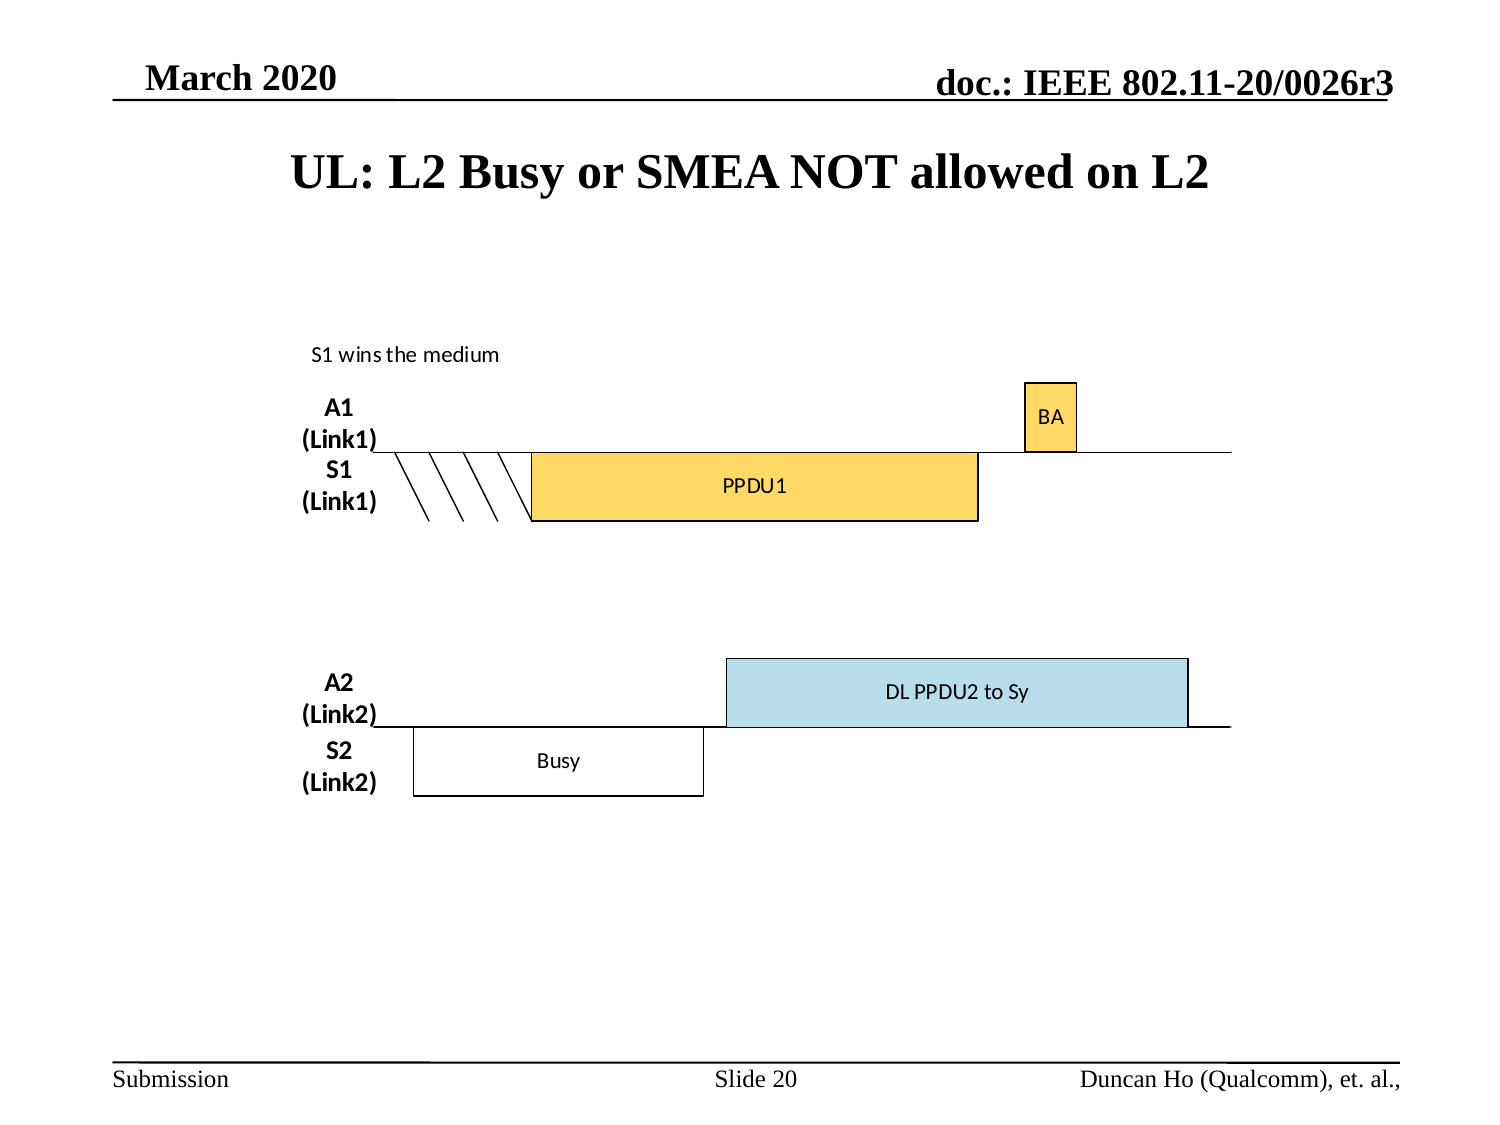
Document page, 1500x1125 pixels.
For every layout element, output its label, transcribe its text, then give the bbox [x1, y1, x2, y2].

title UL: L2 Busy or SMEA NOT allowed on L2 [112, 112, 1388, 226]
footer Duncan Ho (Qualcomm), et. al., [878, 1061, 1402, 1093]
slide_number Slide 20 [712, 1061, 800, 1123]
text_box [233, 290, 1267, 835]
